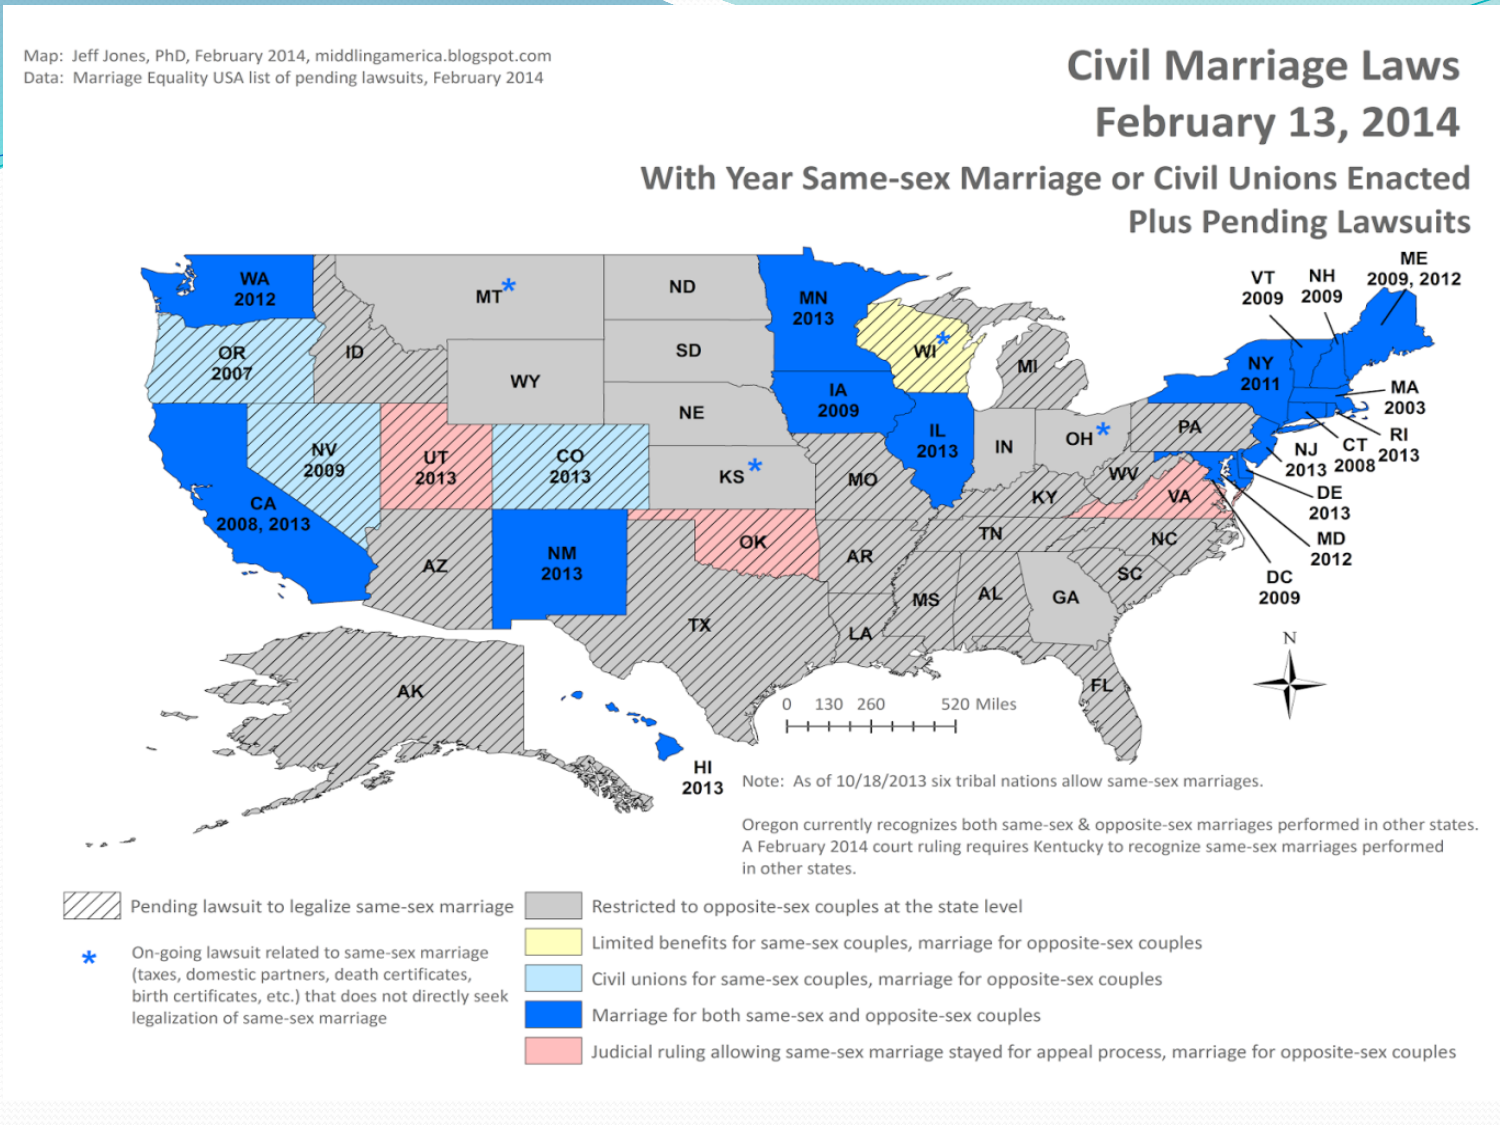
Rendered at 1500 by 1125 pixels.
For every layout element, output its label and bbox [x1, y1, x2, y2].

list [2, 5, 1500, 1101]
